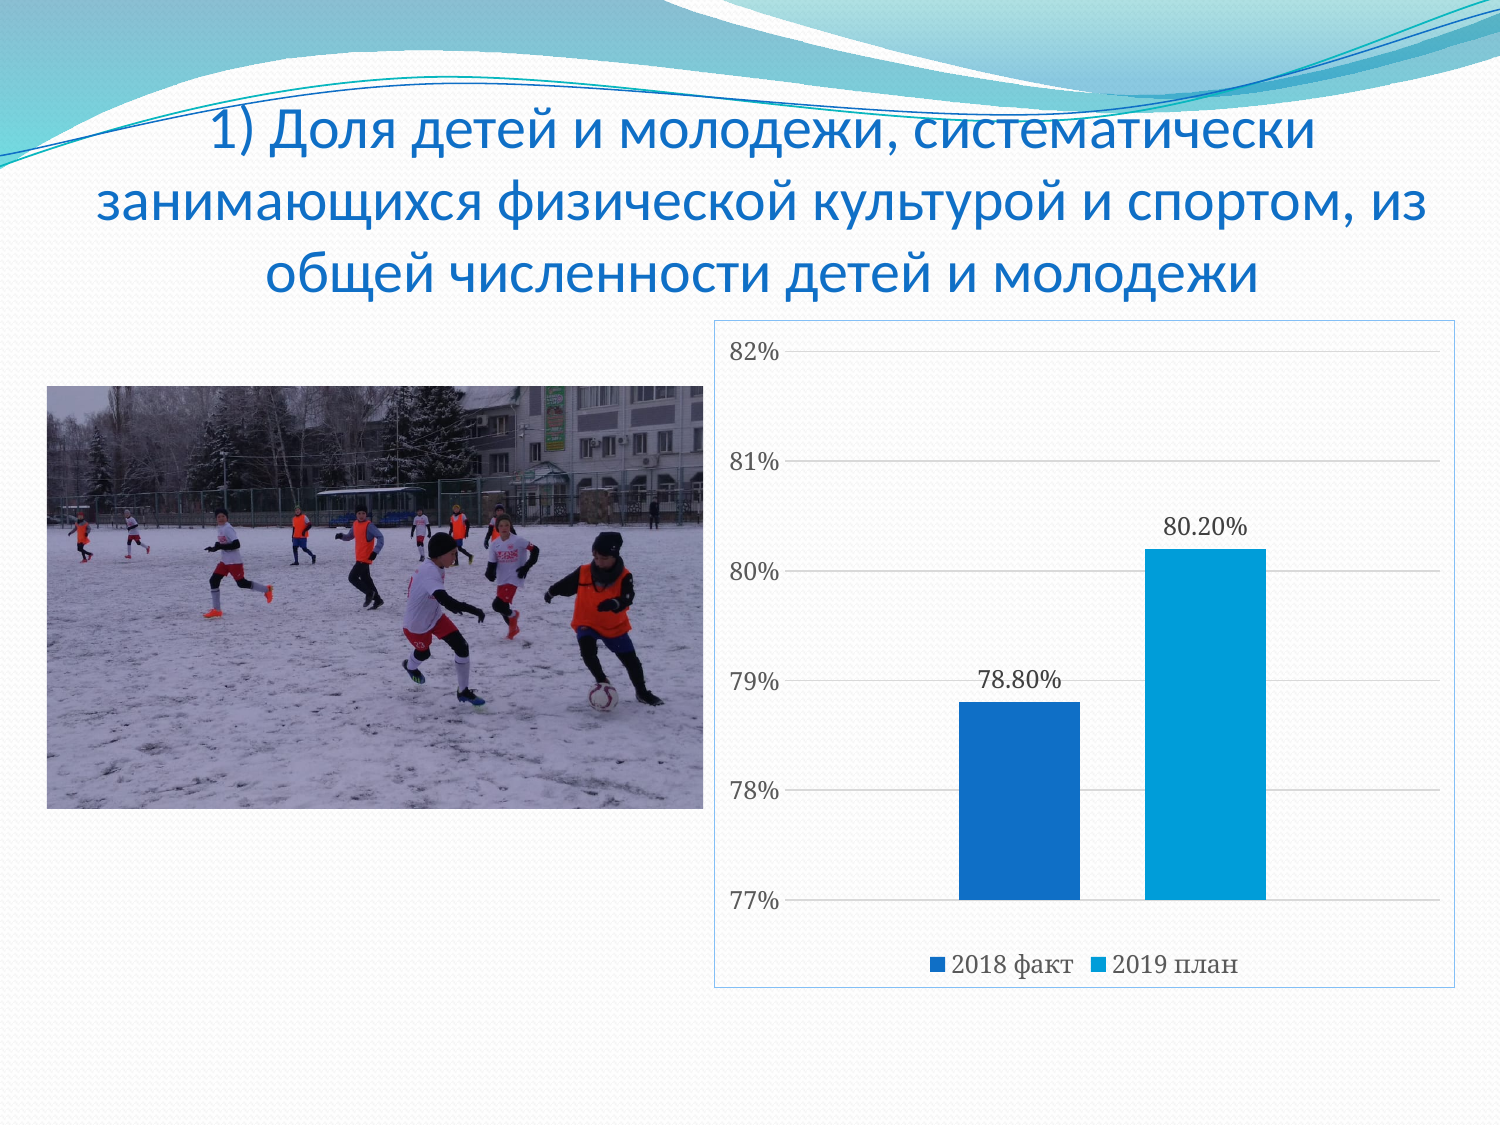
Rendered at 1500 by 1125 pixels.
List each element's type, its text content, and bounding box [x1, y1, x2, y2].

title 1) Доля детей и молодежи, систематически занимающихся физической культурой и спортом, из общей численности детей и молодежи [93, 35, 1432, 305]
picture [46, 386, 704, 809]
chart [714, 320, 1455, 988]
